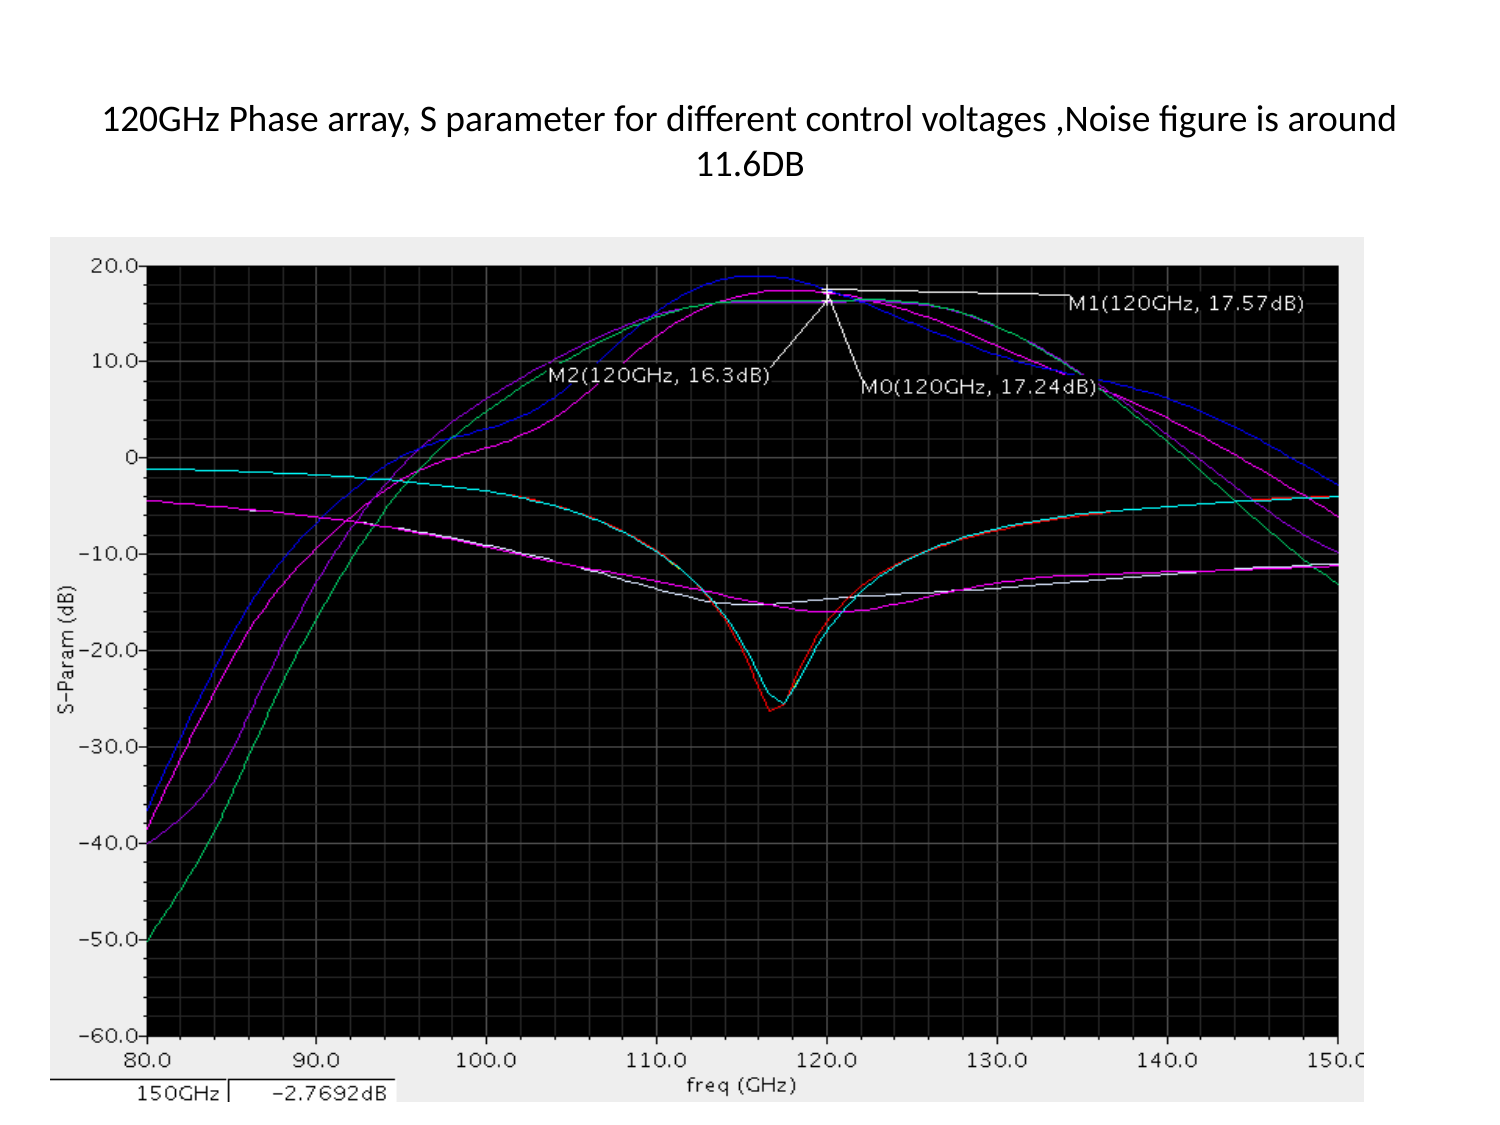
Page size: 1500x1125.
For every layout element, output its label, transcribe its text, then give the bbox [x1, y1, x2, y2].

picture [49, 237, 1365, 1102]
title 120GHz Phase array, S parameter for different control voltages ,Noise figure is around 11.6DB [75, 45, 1425, 233]
